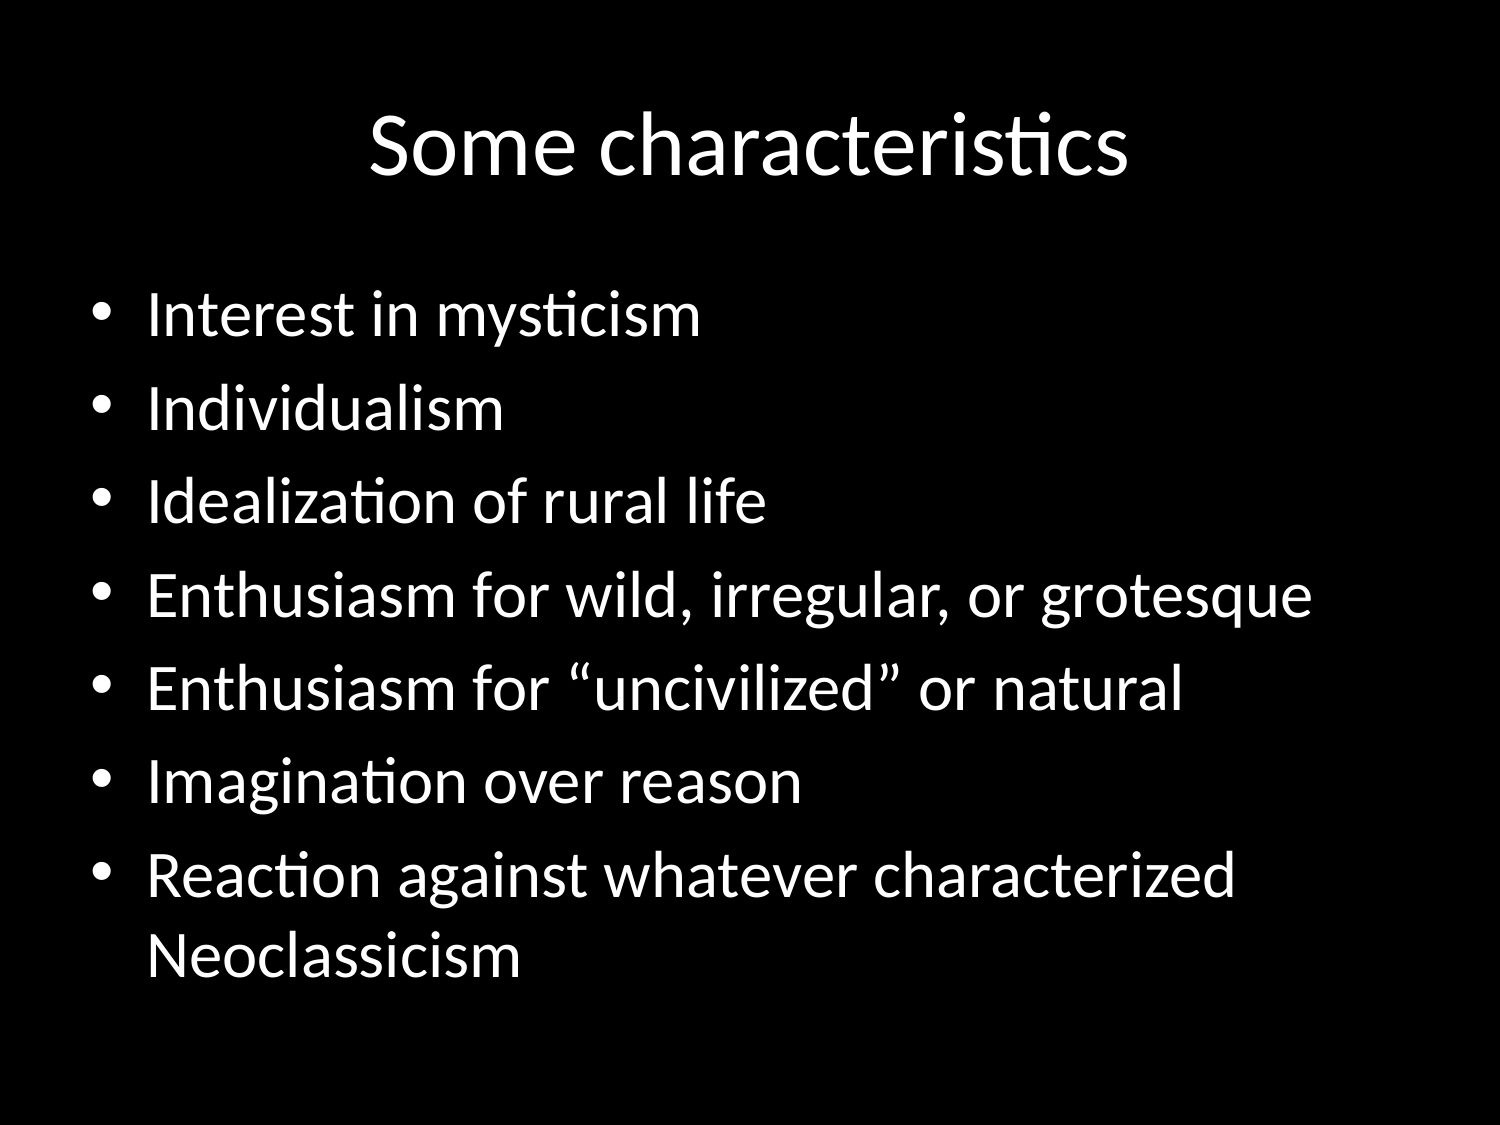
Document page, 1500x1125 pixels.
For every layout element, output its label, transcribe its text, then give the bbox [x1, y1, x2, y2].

title Some characteristics [75, 45, 1425, 233]
list Interest in mysticism Individualism Idealization of rural life Enthusiasm for wild, irregular, or grotesque Enthusiasm for “uncivilized” or natural Imagination over reason Reaction against whatever characterized Neoclassicism [75, 262, 1425, 1025]
